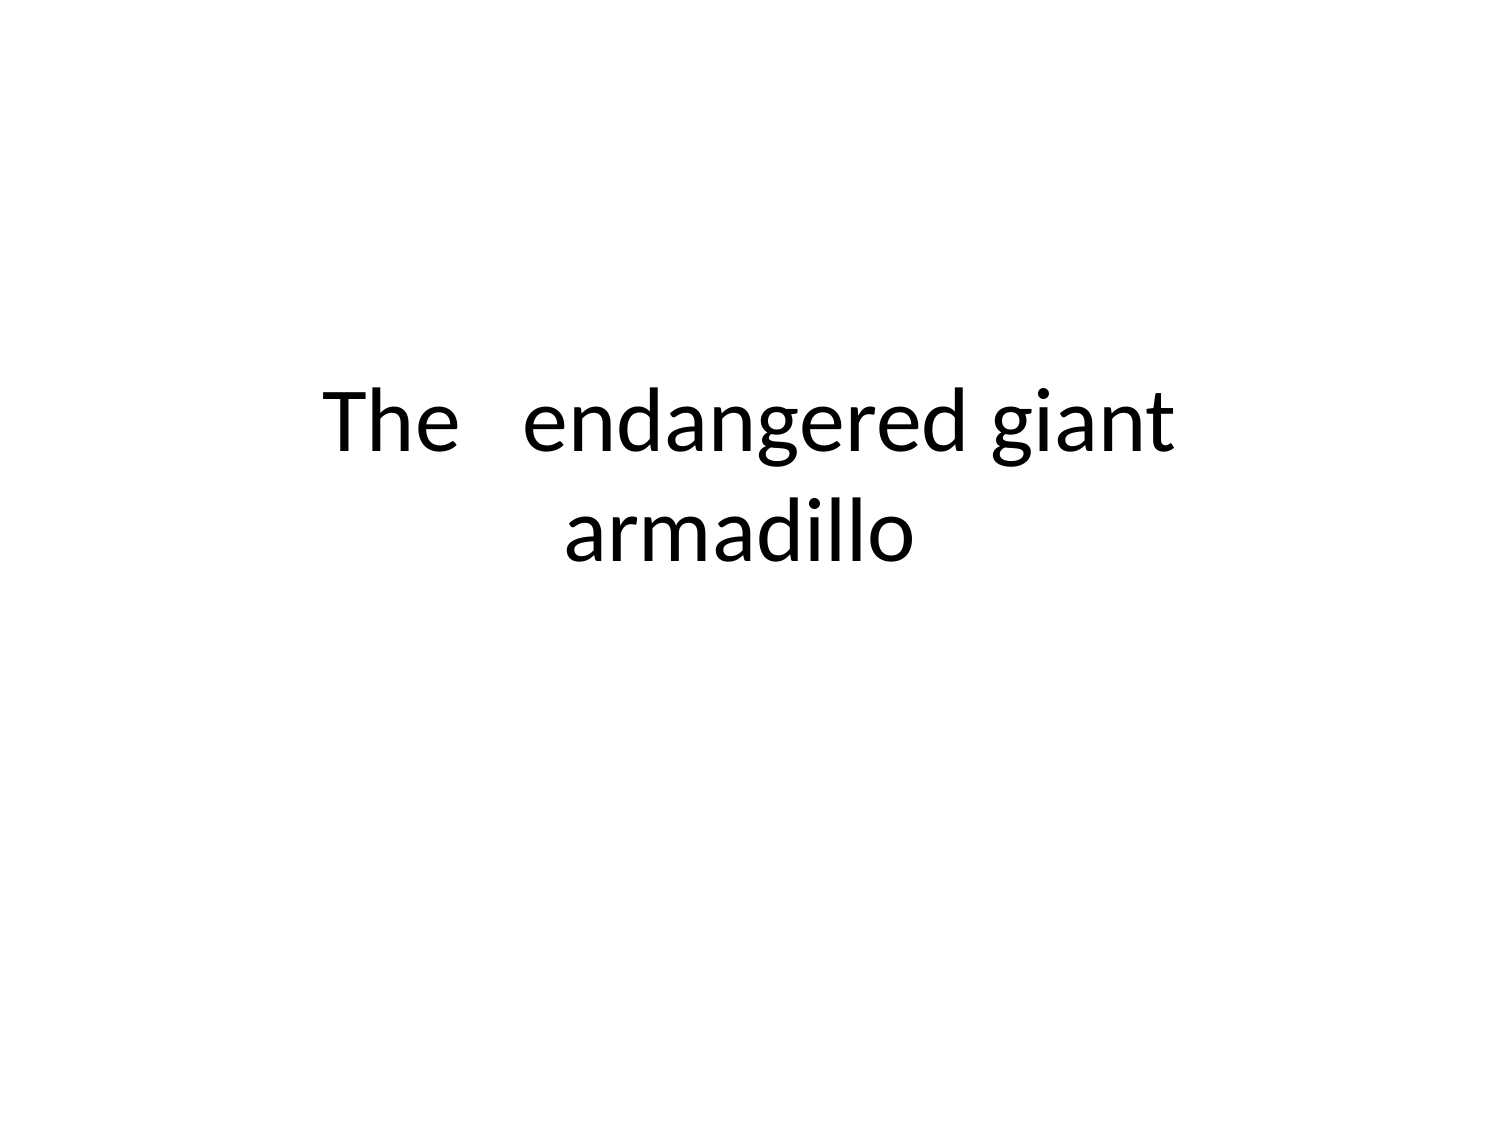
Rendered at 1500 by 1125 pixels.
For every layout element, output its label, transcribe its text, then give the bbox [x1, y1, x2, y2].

title The endangered giant armadillo [112, 349, 1388, 591]
